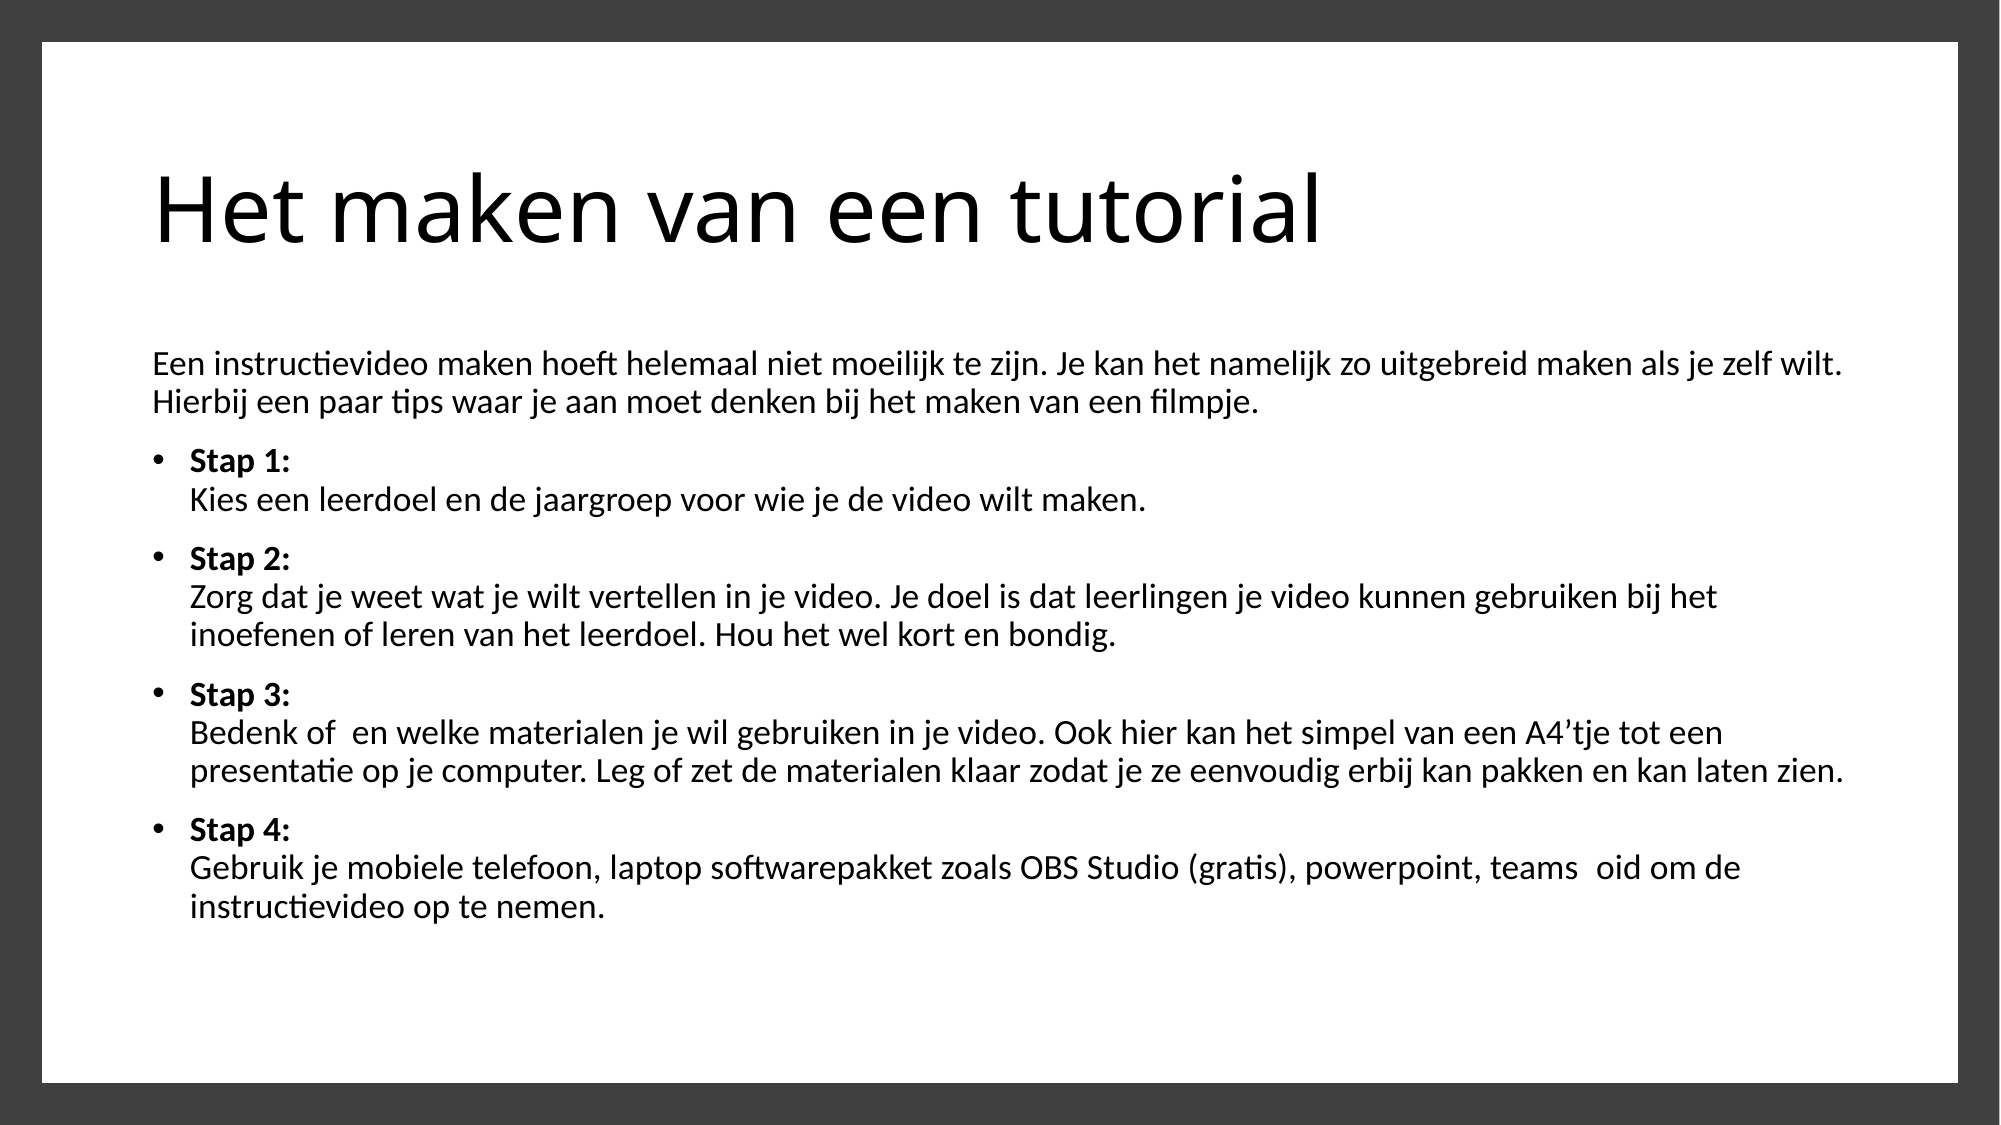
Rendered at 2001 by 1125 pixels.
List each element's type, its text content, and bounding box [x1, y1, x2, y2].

text_box [52, 51, 1948, 1073]
text_box [0, 0, 2000, 1125]
title Het maken van een tutorial [137, 103, 1863, 322]
list Een instructievideo maken hoeft helemaal niet moeilijk te zijn. Je kan het namelijk zo uitgebreid maken als je zelf wilt. Hierbij een paar tips waar je aan moet denken bij het maken van een filmpje. Stap 1: Kies een leerdoel en de jaargroep voor wie je de video wilt maken. Stap 2: Zorg dat je weet wat je wilt vertellen in je video. Je doel is dat leerlingen je video kunnen gebruiken bij het inoefenen of leren van het leerdoel. Hou het wel kort en bondig. Stap 3: Bedenk of en welke materialen je wil gebruiken in je video. Ook hier kan het simpel van een A4’tje tot een presentatie op je computer. Leg of zet de materialen klaar zodat je ze eenvoudig erbij kan pakken en kan laten zien. Stap 4: Gebruik je mobiele telefoon, laptop softwarepakket zoals OBS Studio (gratis), powerpoint, teams oid om de instructievideo op te nemen. [137, 337, 1863, 973]
